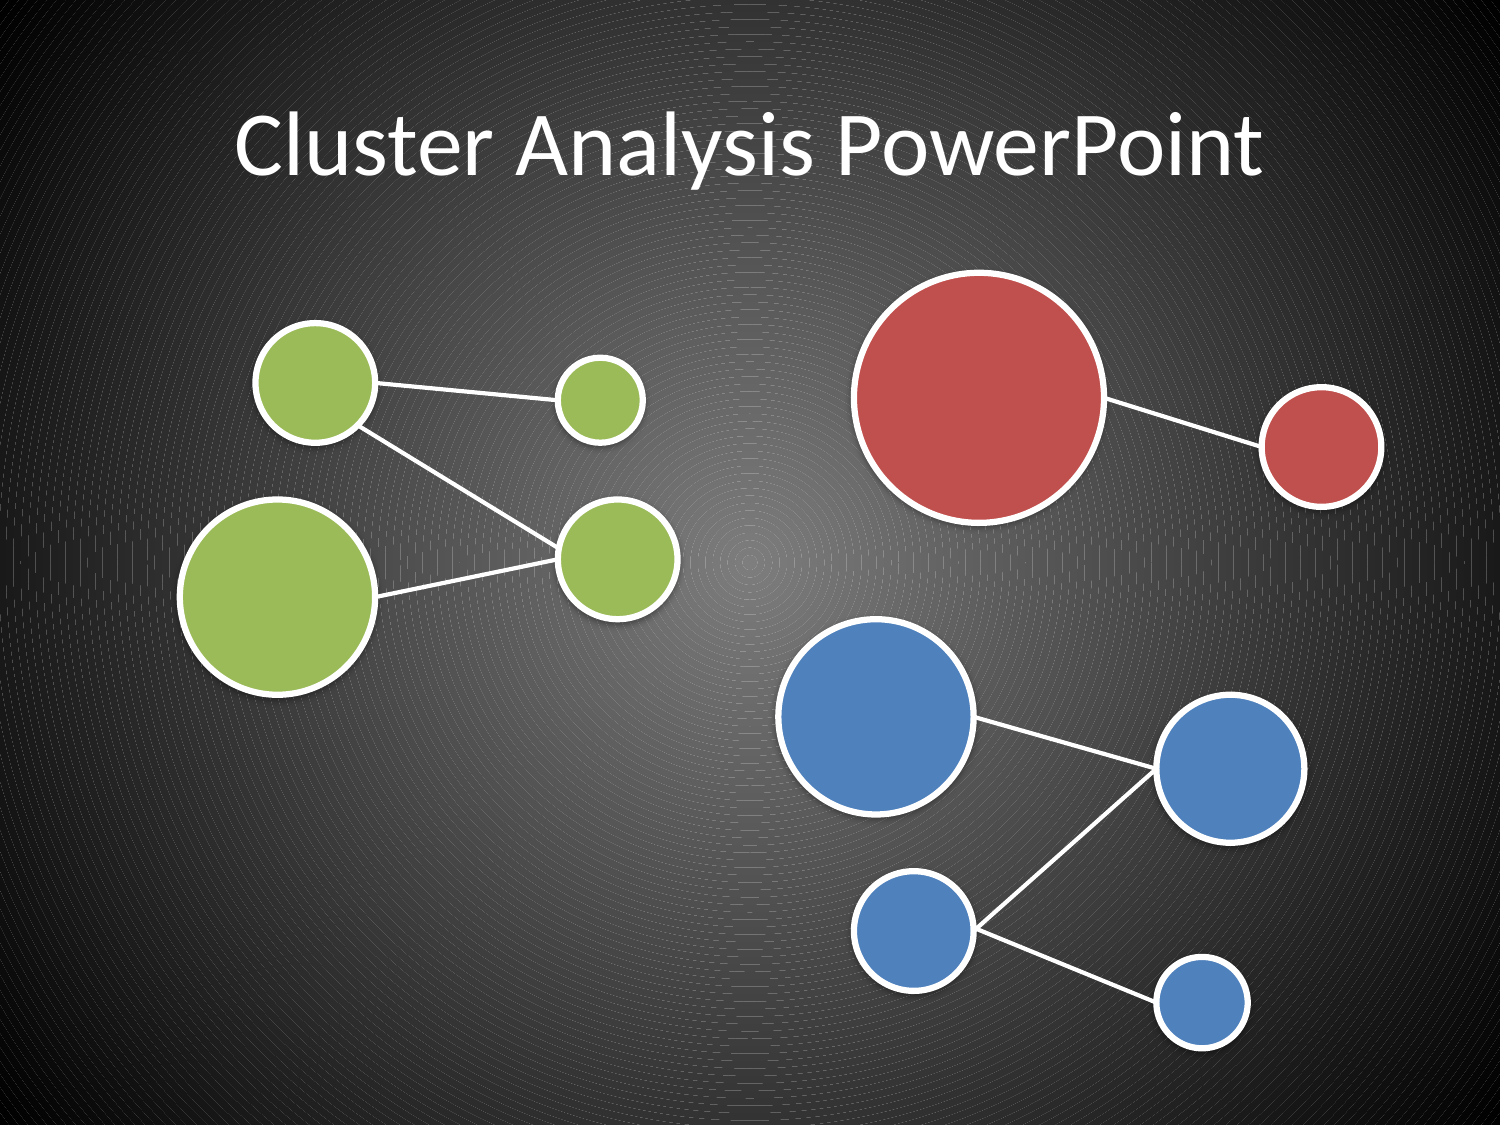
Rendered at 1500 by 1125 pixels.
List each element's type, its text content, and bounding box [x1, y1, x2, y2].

text_box [555, 496, 681, 623]
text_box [975, 938, 1157, 1003]
text_box [1160, 691, 1308, 846]
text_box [374, 382, 559, 401]
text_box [973, 716, 1157, 768]
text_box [973, 768, 1157, 932]
text_box [850, 269, 1108, 527]
text_box [555, 354, 646, 446]
text_box [1259, 384, 1385, 510]
text_box [1153, 953, 1251, 1052]
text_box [1103, 397, 1262, 448]
text_box [176, 496, 378, 698]
text_box [850, 868, 970, 995]
text_box [775, 616, 977, 818]
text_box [374, 559, 559, 598]
text_box [252, 319, 379, 446]
title Cluster Analysis PowerPoint [75, 45, 1425, 233]
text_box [357, 424, 559, 549]
